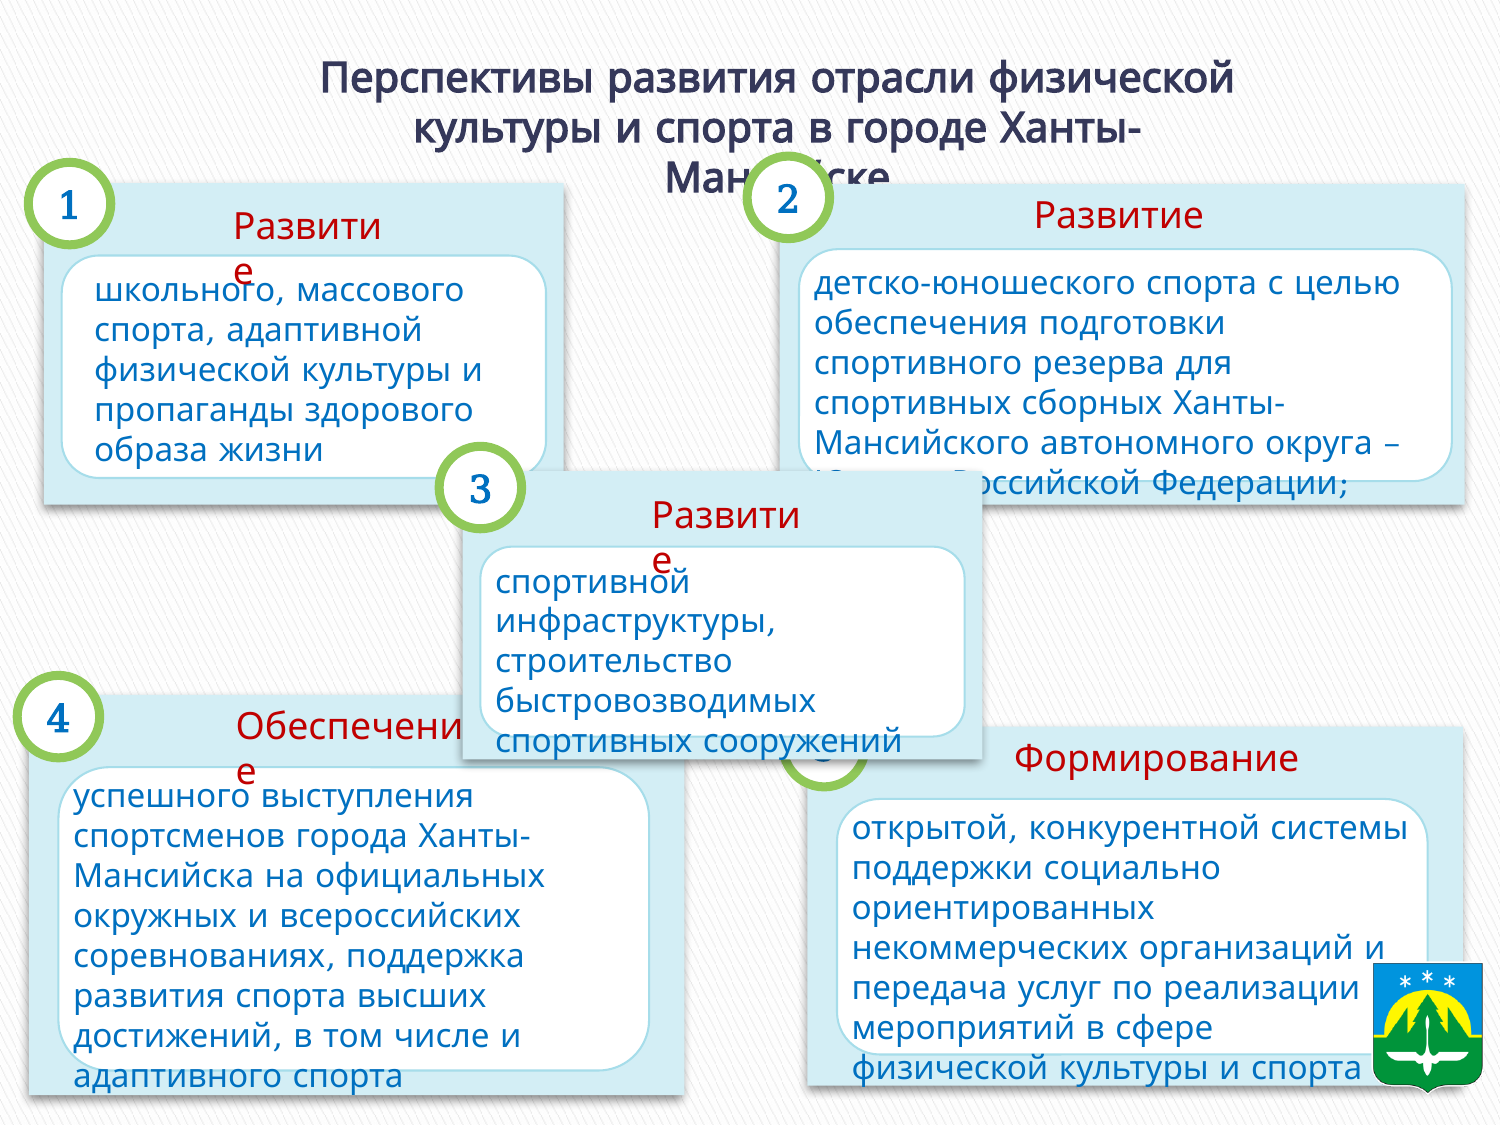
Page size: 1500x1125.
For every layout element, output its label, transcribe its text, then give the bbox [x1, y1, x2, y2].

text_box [28, 694, 685, 1096]
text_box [27, 162, 564, 506]
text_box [438, 446, 987, 760]
text_box Перспективы развития отрасли физической культуры и спорта в городе Ханты-Мансийске [298, 42, 1256, 208]
picture [1370, 961, 1485, 1096]
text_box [782, 704, 1464, 1086]
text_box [746, 155, 1466, 506]
text_box 4 [12, 670, 99, 745]
